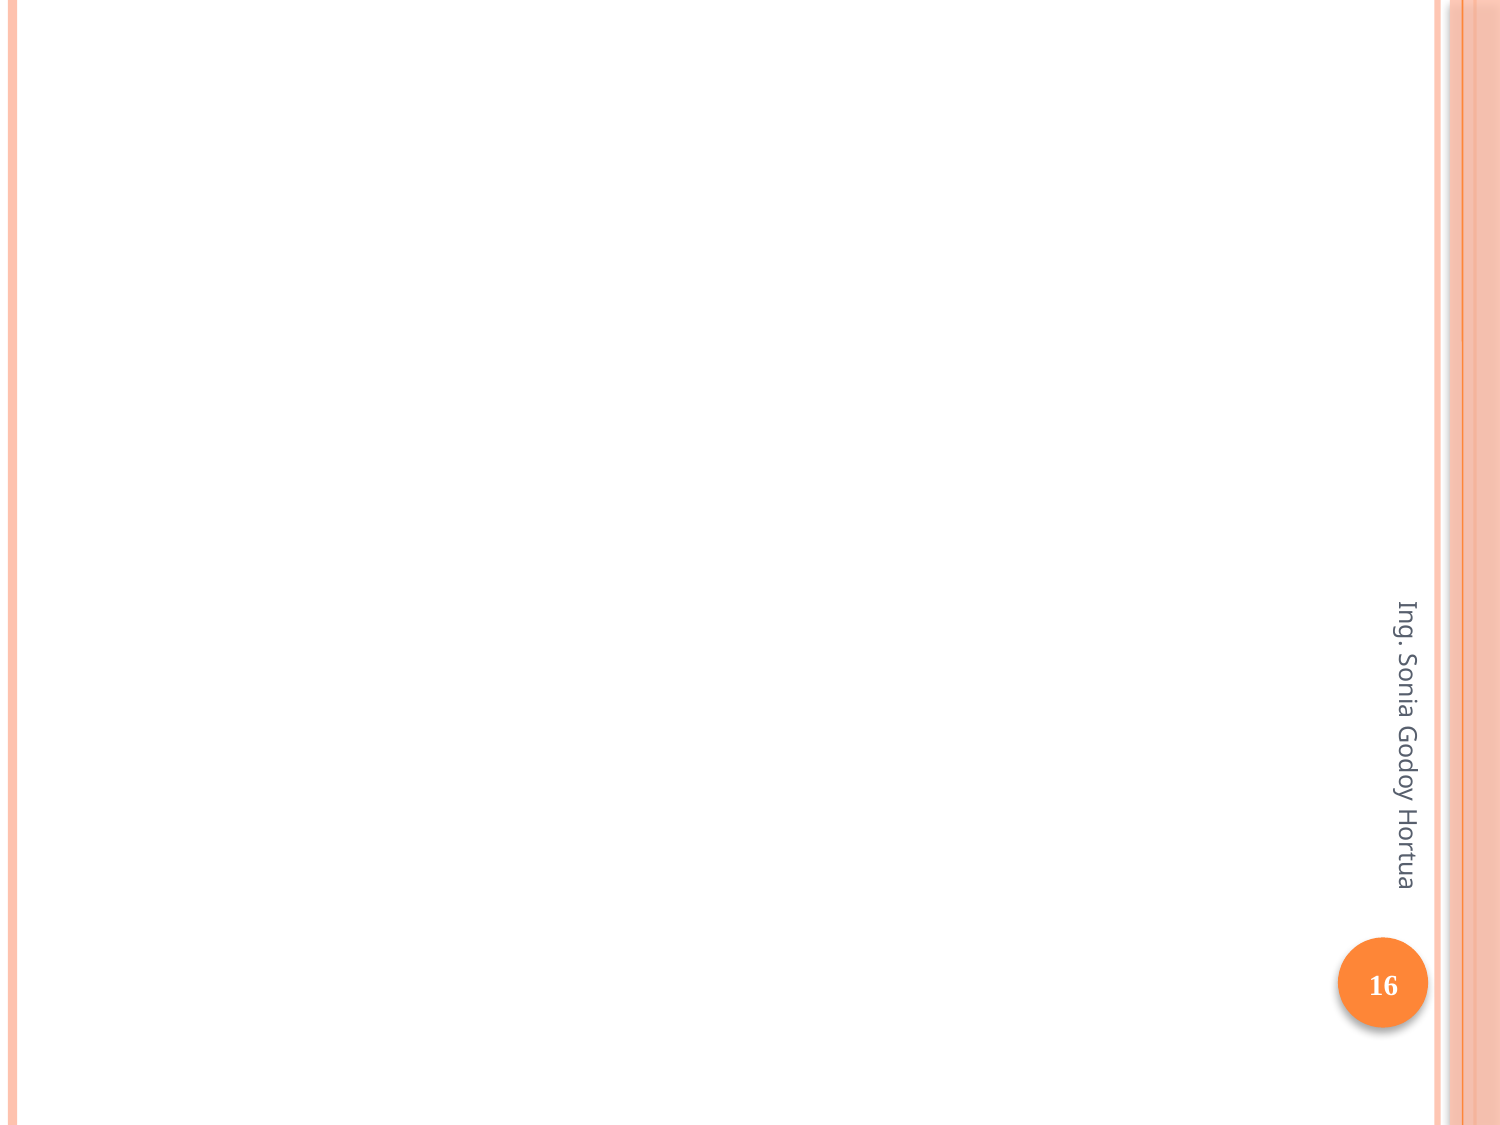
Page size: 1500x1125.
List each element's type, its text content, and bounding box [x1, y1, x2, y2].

slide_number 16 [1333, 940, 1434, 1026]
footer Ing. Sonia Godoy Hortua [1379, 380, 1440, 906]
